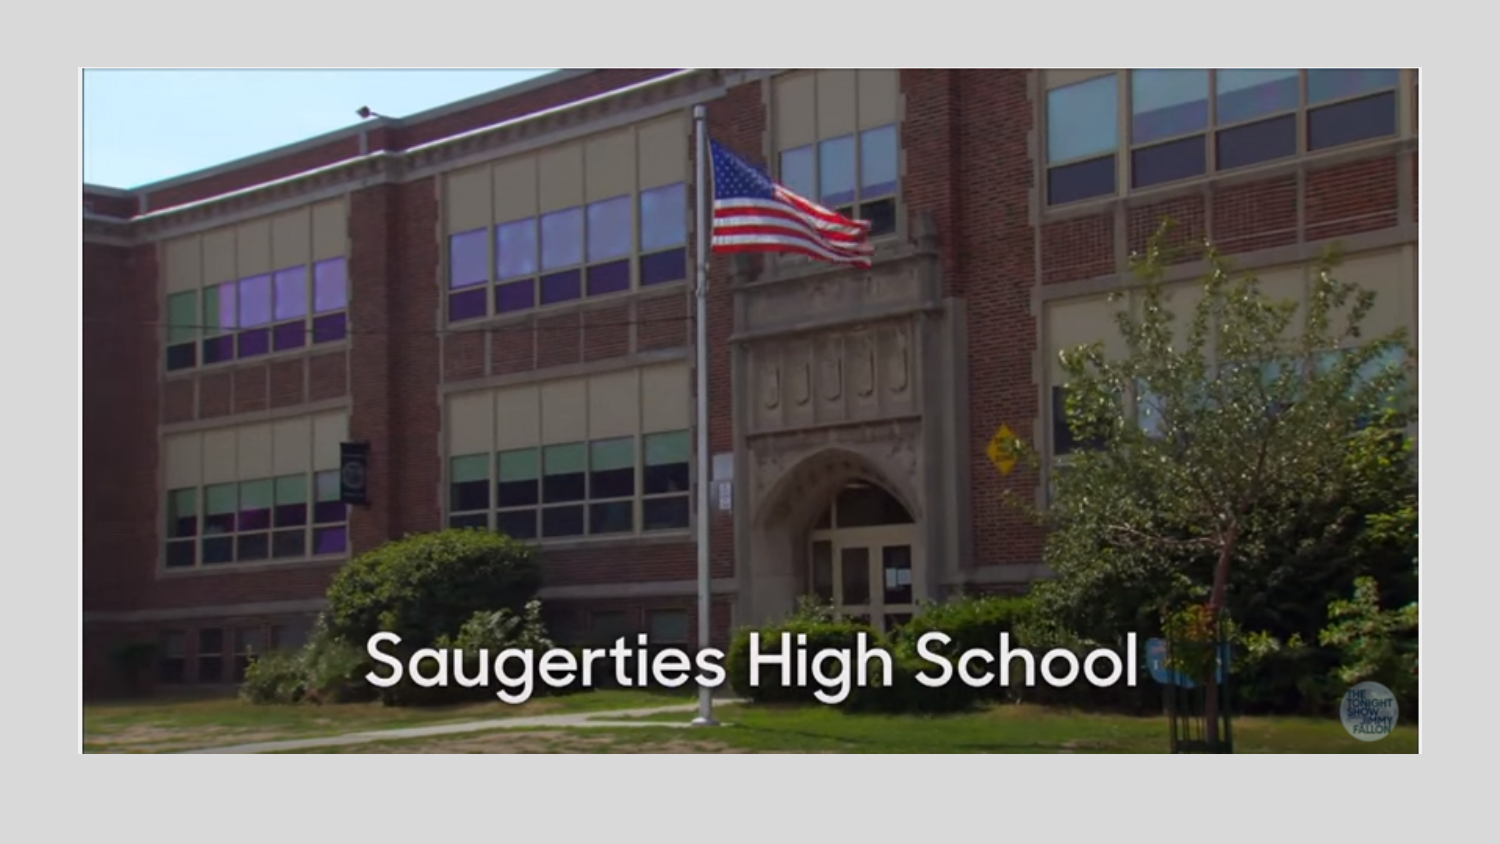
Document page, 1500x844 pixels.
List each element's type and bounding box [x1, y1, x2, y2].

picture [78, 67, 1422, 754]
